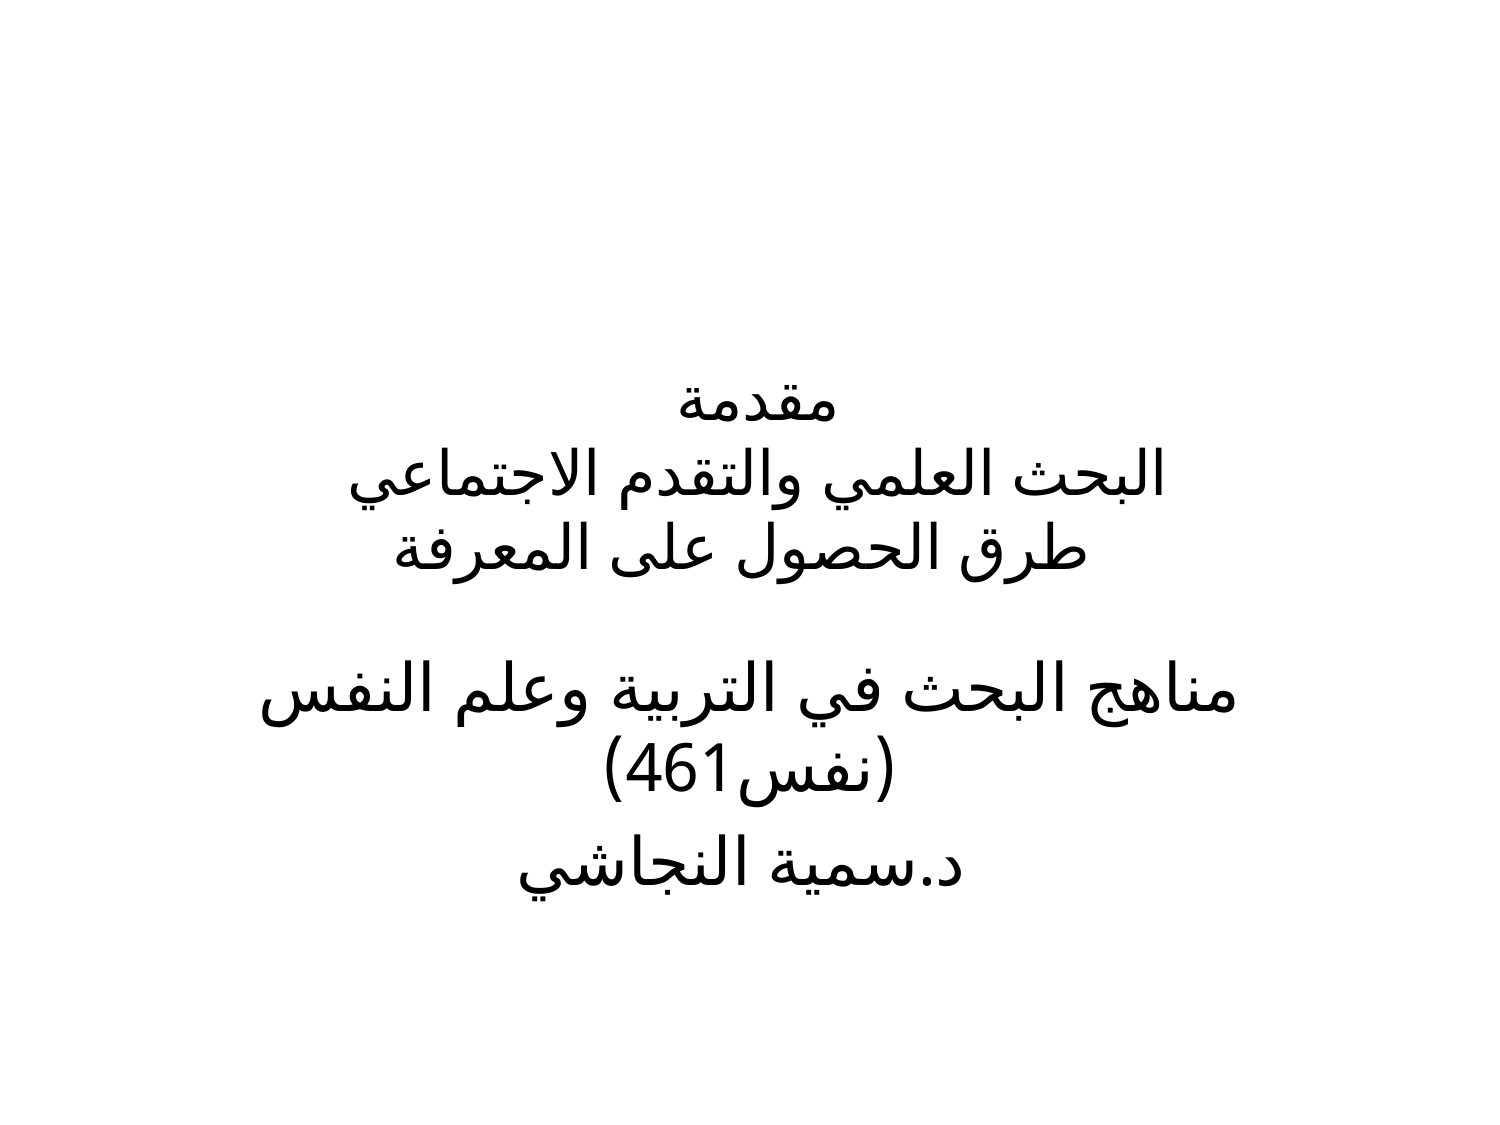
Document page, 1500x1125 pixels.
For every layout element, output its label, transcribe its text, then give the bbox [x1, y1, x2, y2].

subtitle مناهج البحث في التربية وعلم النفس (نفس461) د.سمية النجاشي [225, 637, 1275, 925]
title مقدمة البحث العلمي والتقدم الاجتماعي طرق الحصول على المعرفة [112, 349, 1388, 591]
